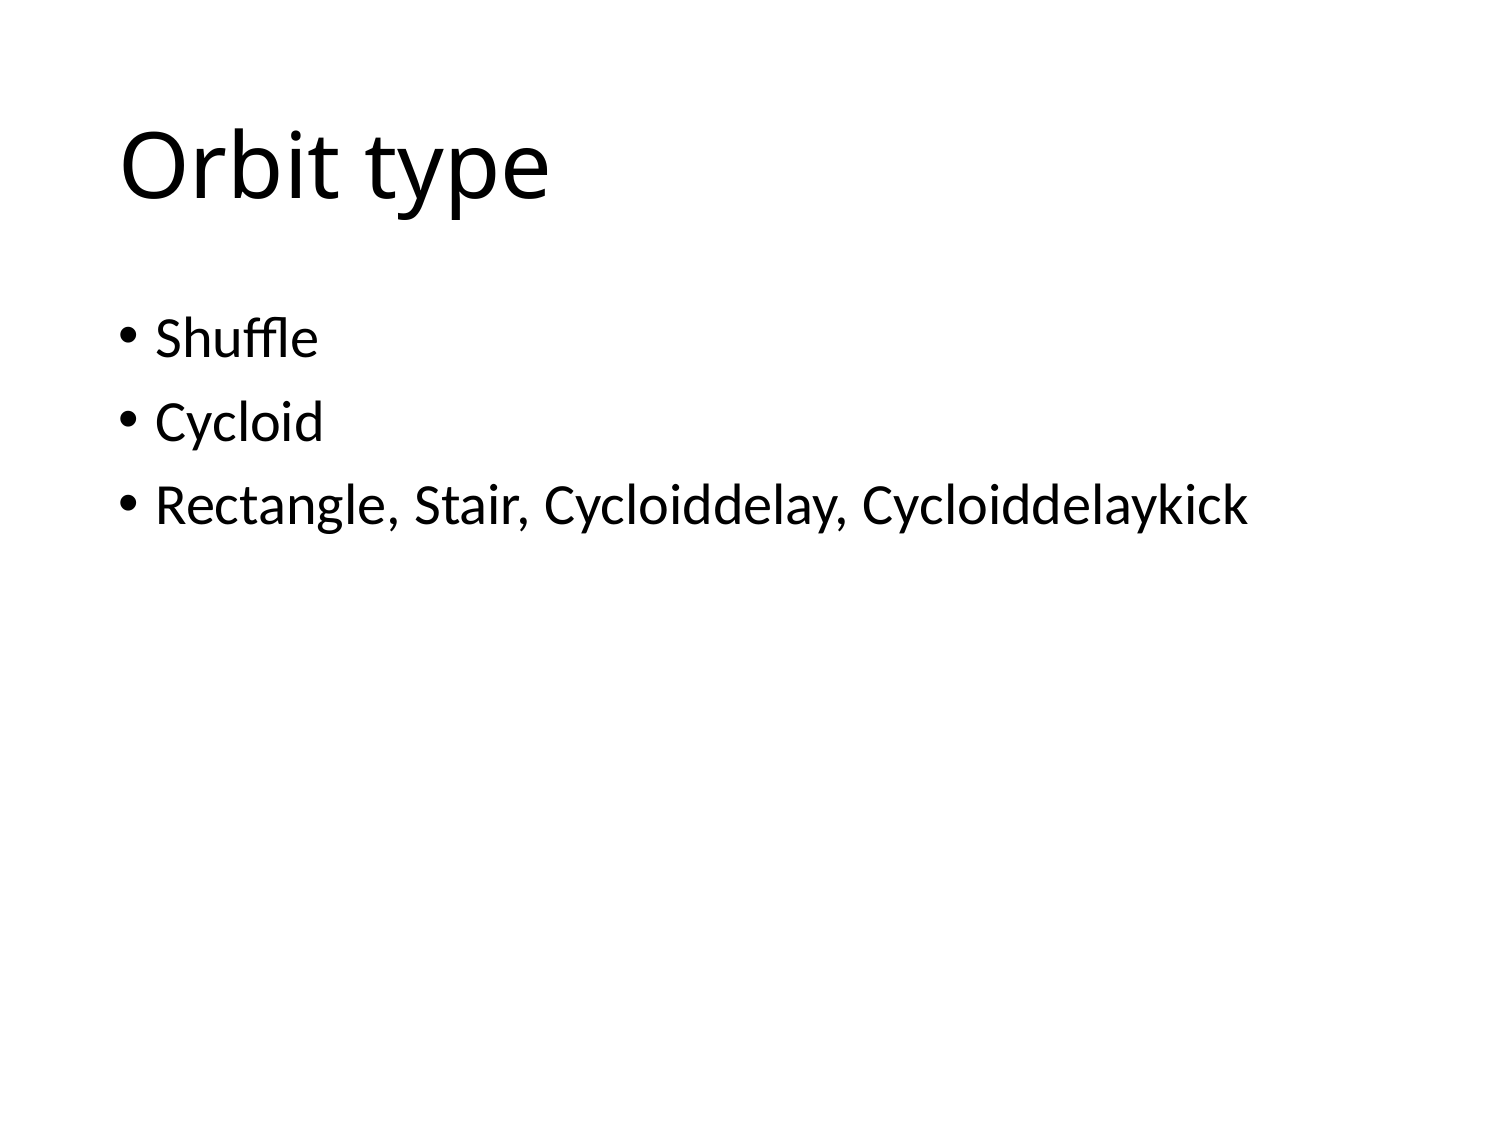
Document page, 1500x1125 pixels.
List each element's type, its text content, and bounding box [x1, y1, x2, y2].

list Shuffle Cycloid Rectangle, Stair, Cycloiddelay, Cycloiddelaykick [103, 299, 1397, 1014]
title Orbit type [103, 59, 1397, 278]
